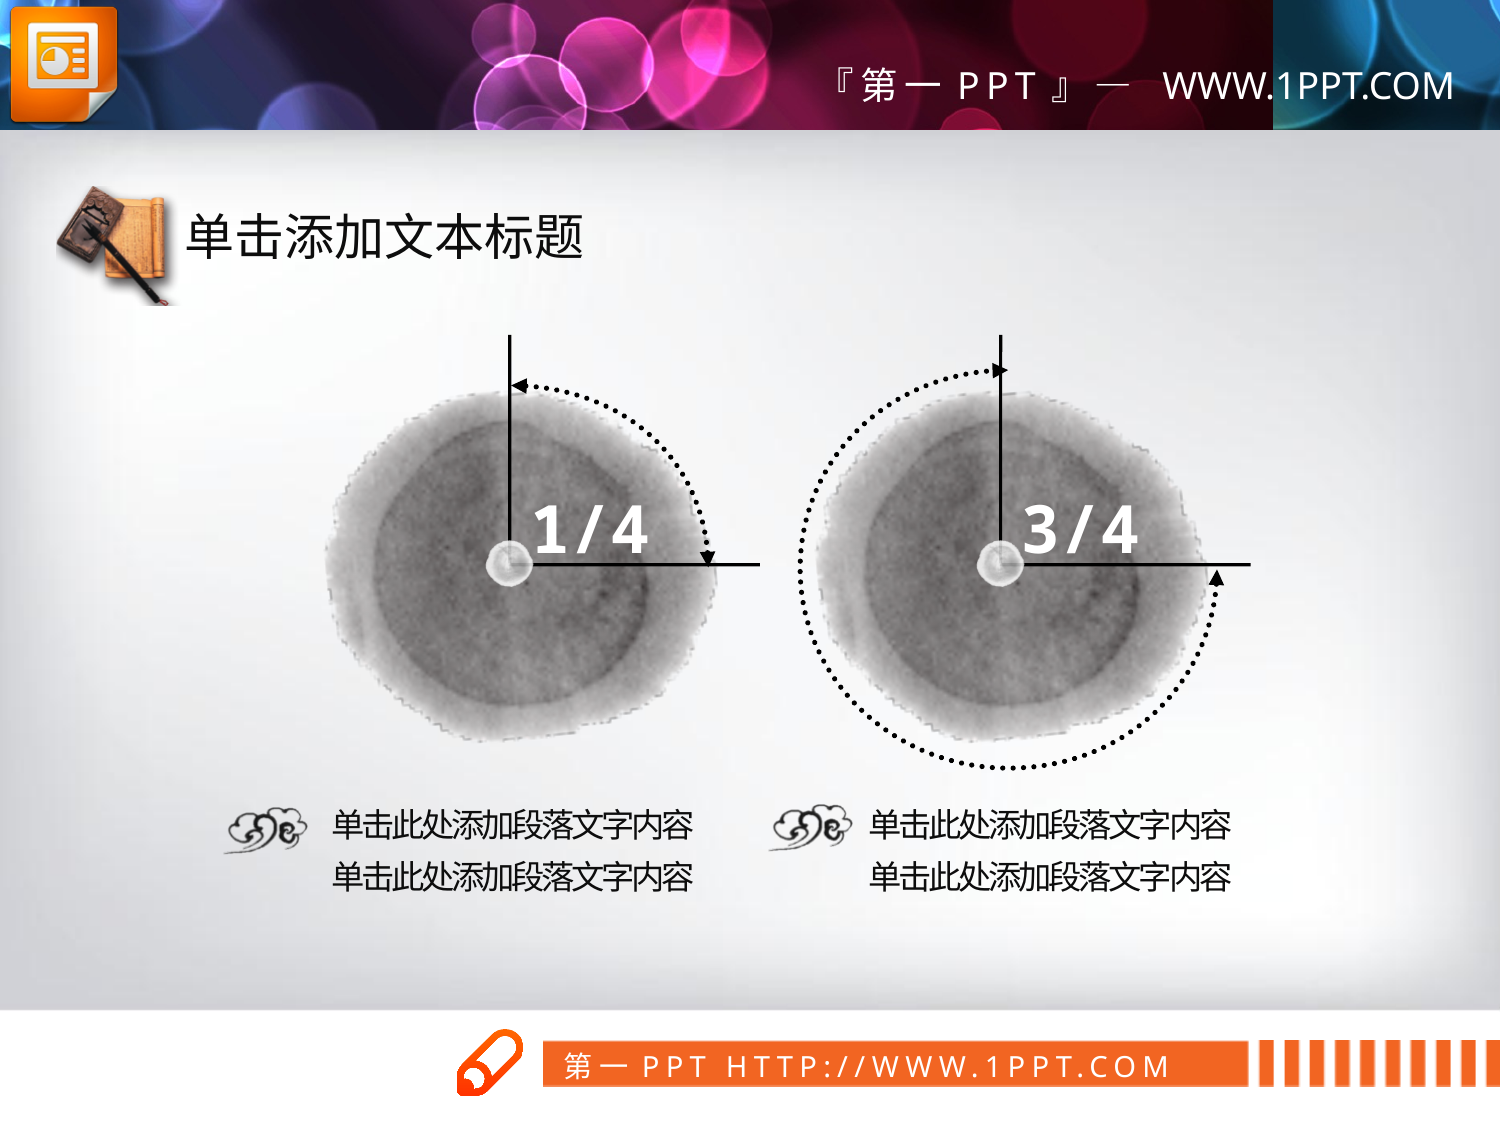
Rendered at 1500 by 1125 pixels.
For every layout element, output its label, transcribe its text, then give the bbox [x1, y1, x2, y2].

text_box 单击添加文本标题 [201, 195, 609, 276]
picture [543, 1040, 1500, 1087]
text_box [1193, 569, 1223, 662]
picture [0, 0, 1500, 1012]
text_box 单击此处添加段落文字内容 单击此处添加段落文字内容 [316, 784, 804, 904]
text_box 单击此处添加段落文字内容 单击此处添加段落文字内容 [853, 784, 1341, 904]
text_box [800, 466, 830, 672]
text_box [702, 521, 714, 568]
